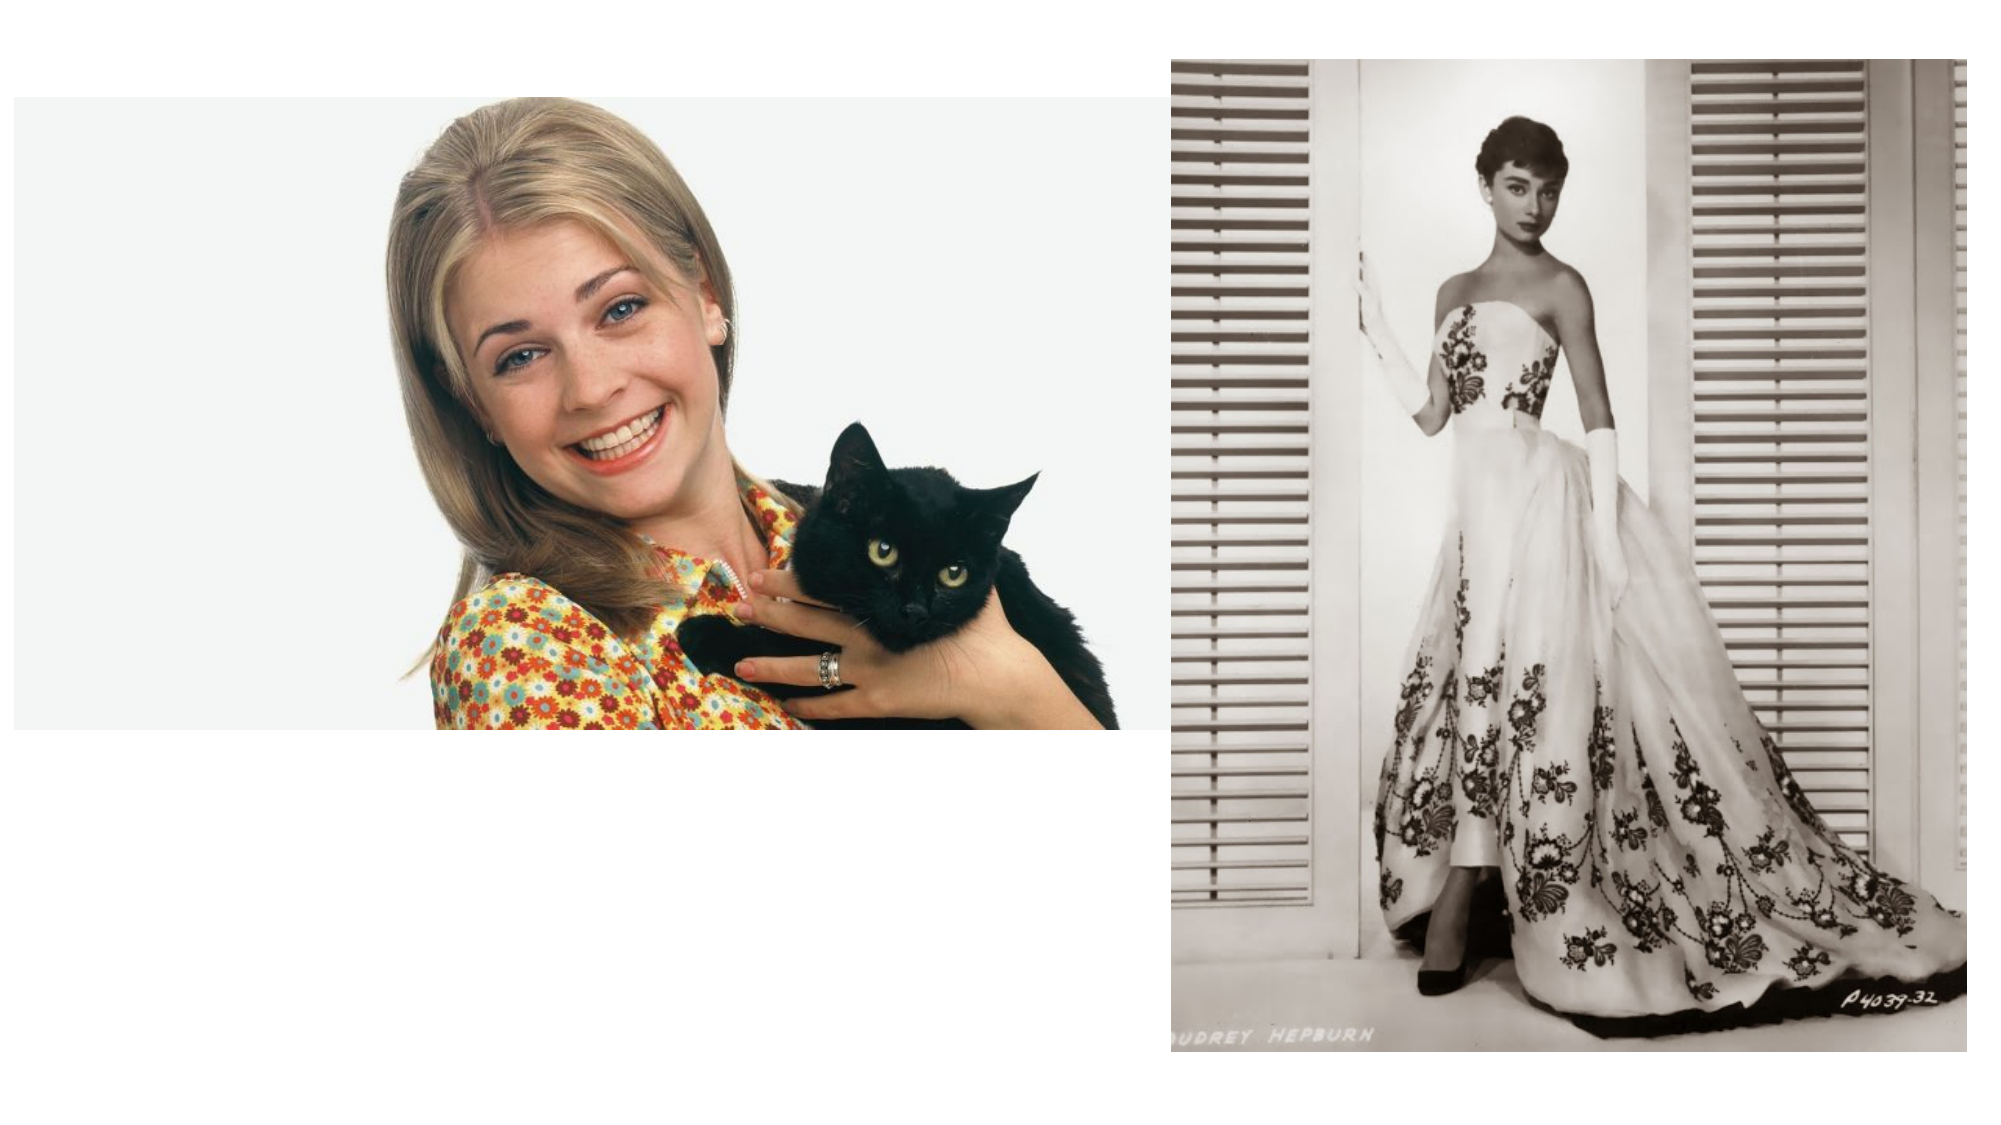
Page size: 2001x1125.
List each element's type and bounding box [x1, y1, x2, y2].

picture [1171, 59, 1967, 1053]
list [14, 97, 1171, 730]
